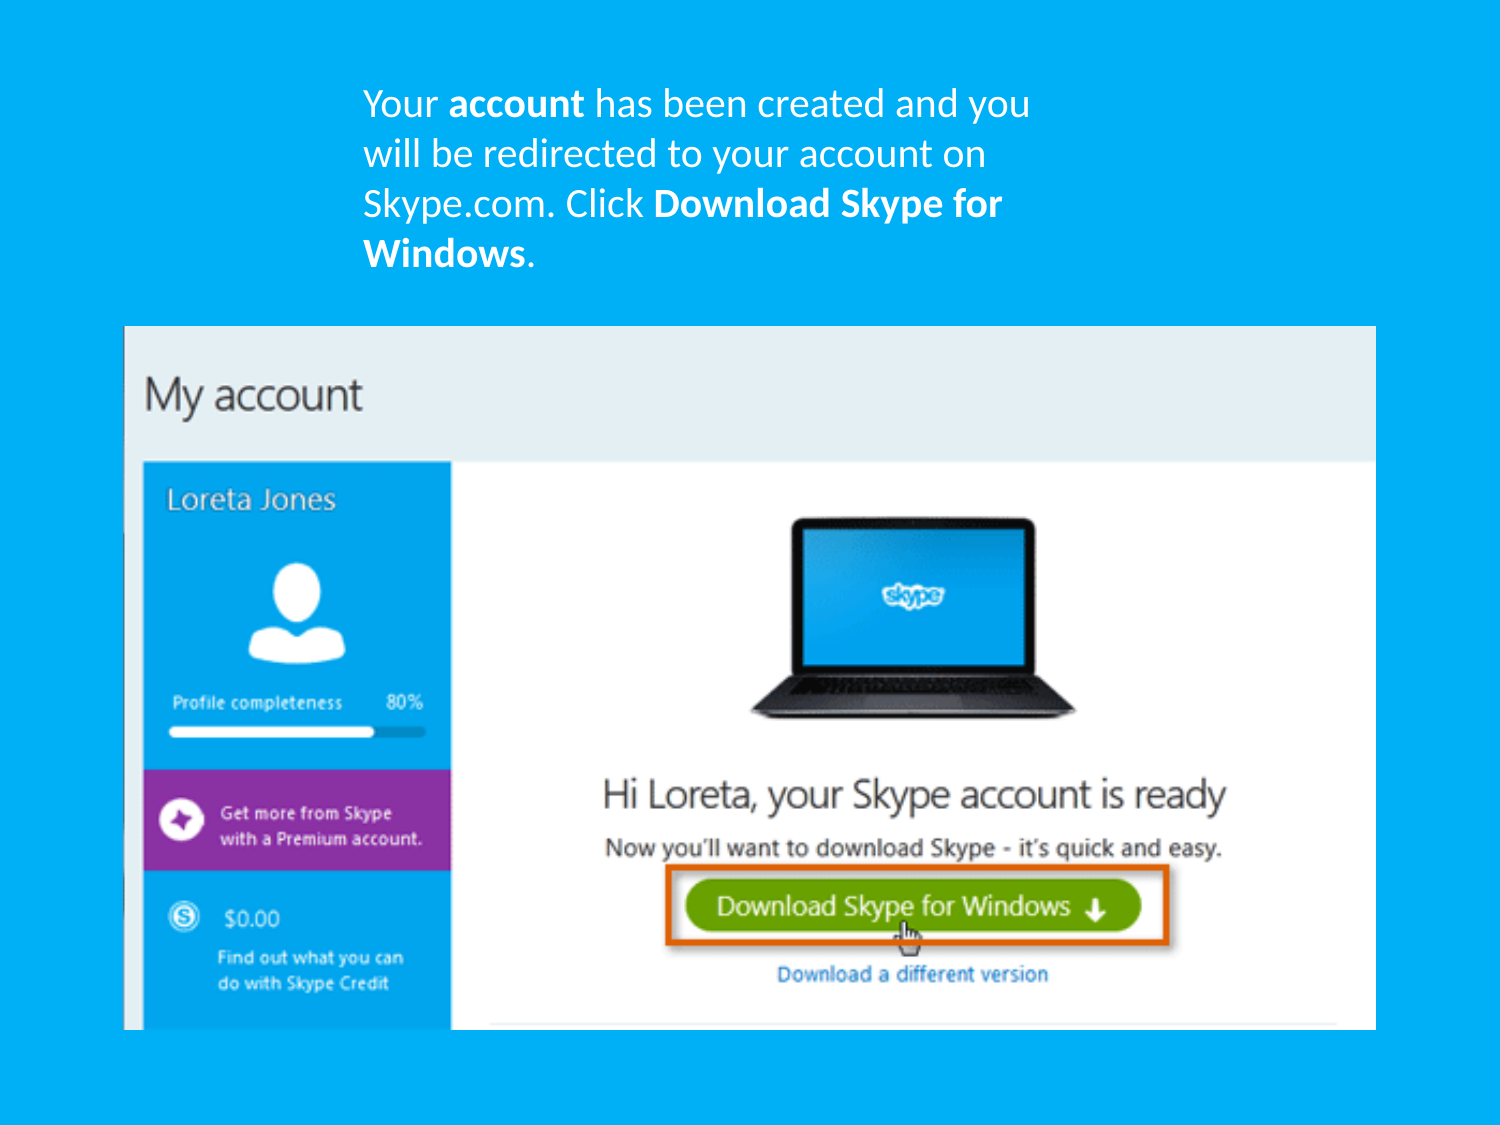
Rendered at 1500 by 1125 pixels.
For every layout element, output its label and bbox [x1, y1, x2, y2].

picture [434, 139, 439, 166]
picture [639, 97, 651, 117]
picture [918, 98, 922, 116]
picture [766, 148, 771, 166]
picture [475, 197, 488, 217]
picture [683, 147, 701, 167]
picture [945, 147, 962, 167]
picture [759, 97, 772, 117]
picture [682, 197, 700, 217]
picture [609, 197, 622, 217]
picture [404, 247, 408, 266]
picture [628, 189, 641, 216]
picture [499, 147, 515, 167]
picture [532, 139, 536, 166]
picture [924, 197, 942, 217]
picture [245, 976, 281, 990]
picture [479, 247, 508, 266]
picture [838, 147, 851, 167]
picture [907, 147, 916, 166]
picture [520, 147, 531, 167]
picture [365, 241, 399, 266]
picture [656, 191, 678, 216]
picture [735, 97, 745, 116]
picture [568, 191, 586, 217]
picture [882, 197, 899, 223]
picture [974, 147, 983, 166]
picture [339, 954, 369, 967]
picture [359, 976, 388, 990]
picture [552, 147, 562, 166]
picture [604, 97, 613, 116]
picture [621, 97, 633, 116]
picture [551, 97, 568, 116]
picture [821, 148, 834, 167]
picture [812, 108, 821, 117]
picture [435, 238, 453, 267]
picture [168, 901, 199, 932]
picture [903, 197, 920, 223]
picture [458, 247, 476, 267]
picture [733, 147, 750, 167]
picture [365, 91, 382, 116]
picture [226, 910, 249, 928]
picture [736, 197, 752, 216]
picture [970, 98, 985, 123]
picture [444, 198, 461, 217]
picture [669, 141, 679, 167]
picture [293, 951, 334, 965]
picture [260, 951, 287, 965]
picture [686, 97, 703, 117]
picture [863, 188, 878, 216]
picture [405, 98, 415, 117]
picture [516, 198, 520, 216]
picture [440, 148, 450, 167]
picture [989, 97, 1007, 117]
picture [427, 97, 437, 116]
picture [417, 98, 421, 116]
picture [529, 97, 545, 117]
picture [365, 148, 391, 166]
picture [756, 148, 765, 167]
picture [429, 197, 440, 217]
picture [385, 189, 399, 216]
picture [219, 976, 240, 990]
picture [856, 147, 873, 167]
picture [803, 147, 816, 166]
picture [382, 97, 400, 117]
picture [845, 97, 861, 117]
picture [778, 97, 788, 116]
picture [939, 97, 950, 117]
picture [714, 148, 729, 173]
picture [376, 953, 403, 965]
picture [493, 197, 511, 217]
picture [414, 247, 431, 266]
picture [572, 91, 583, 117]
picture [703, 197, 732, 216]
picture [1012, 98, 1021, 117]
picture [967, 197, 986, 217]
picture [666, 89, 670, 116]
picture [586, 148, 599, 167]
picture [451, 97, 466, 117]
picture [505, 97, 524, 117]
picture [671, 98, 682, 117]
picture [617, 148, 634, 167]
picture [638, 147, 649, 167]
picture [486, 148, 490, 166]
picture [768, 197, 786, 217]
picture [879, 148, 888, 167]
picture [488, 97, 502, 117]
picture [403, 198, 418, 223]
picture [801, 158, 810, 167]
picture [950, 89, 955, 116]
picture [791, 197, 806, 217]
picture [924, 97, 934, 116]
picture [603, 141, 614, 167]
picture [565, 148, 582, 167]
picture [991, 197, 1001, 216]
picture [1022, 98, 1027, 116]
picture [843, 190, 859, 217]
picture [954, 189, 965, 216]
picture [729, 98, 733, 116]
picture [831, 91, 841, 117]
picture [791, 98, 808, 117]
picture [124, 327, 1375, 1029]
picture [650, 139, 654, 166]
picture [455, 147, 471, 167]
picture [810, 188, 828, 217]
picture [921, 141, 931, 167]
picture [365, 191, 380, 217]
picture [471, 97, 484, 117]
picture [619, 108, 627, 117]
picture [758, 188, 762, 216]
picture [340, 976, 356, 990]
picture [288, 976, 334, 993]
picture [522, 198, 543, 216]
picture [424, 198, 428, 223]
picture [866, 89, 882, 117]
picture [218, 950, 254, 965]
picture [814, 97, 827, 116]
picture [511, 247, 524, 267]
picture [897, 97, 912, 117]
picture [707, 98, 724, 117]
picture [778, 148, 782, 166]
picture [255, 910, 280, 928]
